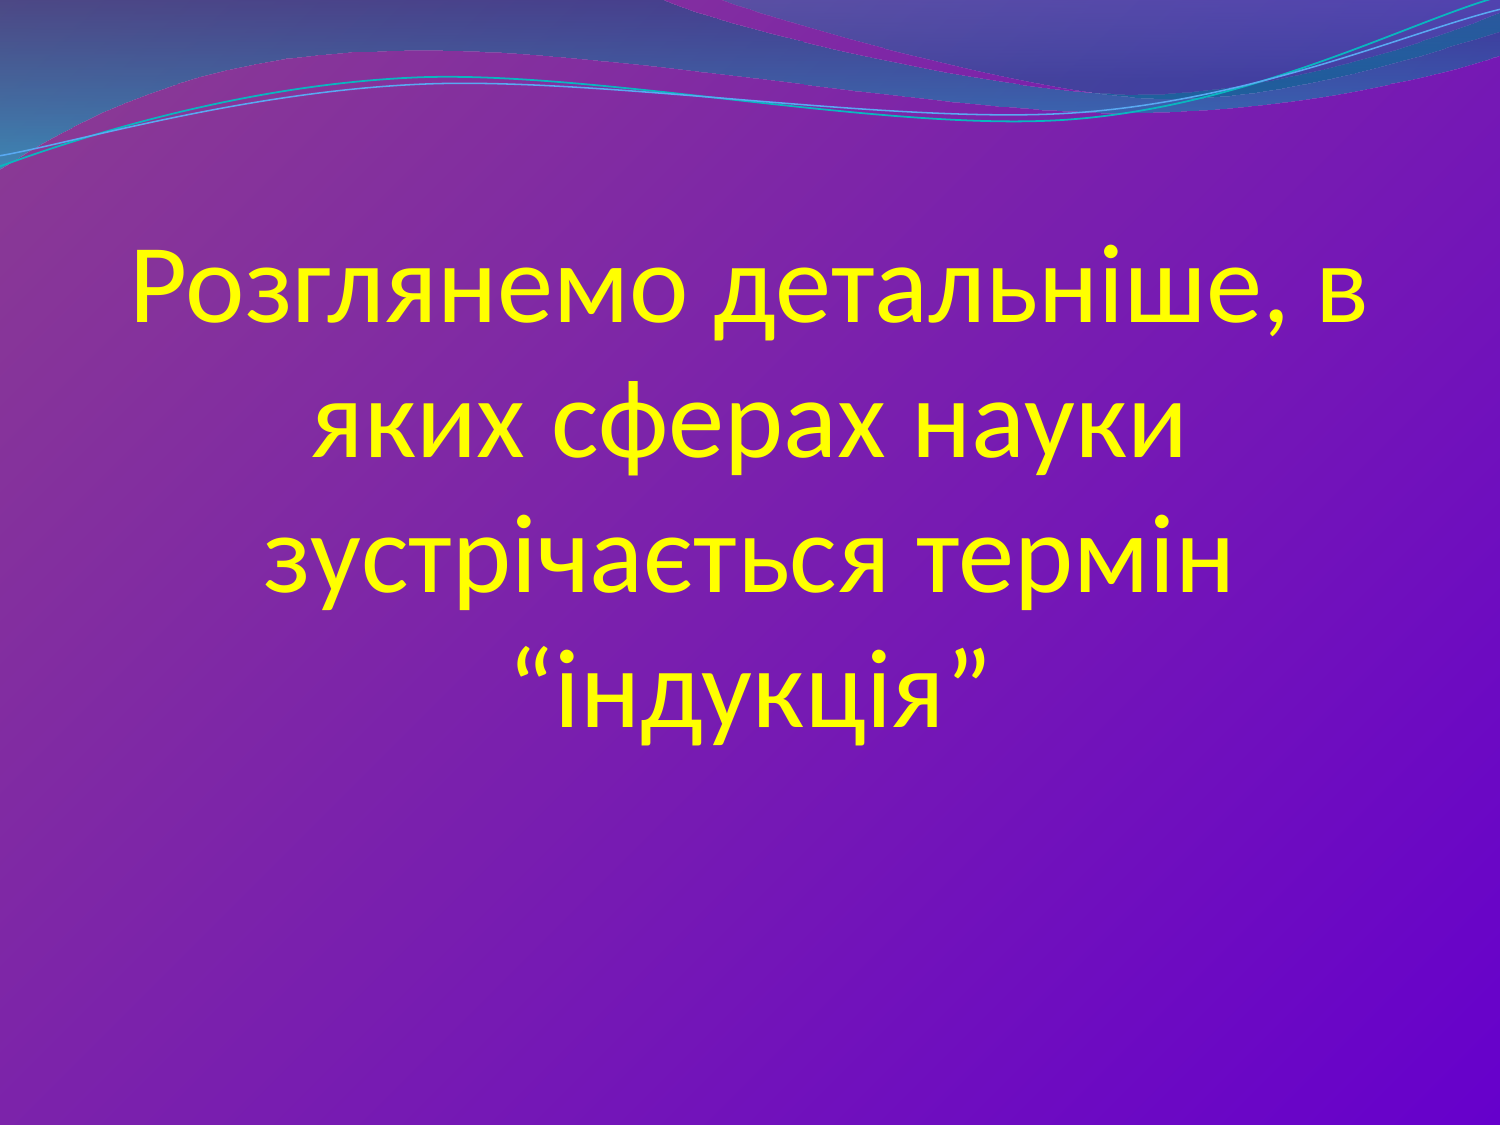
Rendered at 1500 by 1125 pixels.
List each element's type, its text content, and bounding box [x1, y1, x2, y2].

title Розглянемо детальніше, в яких сферах науки зустрічається термін “індукція” [75, 50, 1425, 750]
